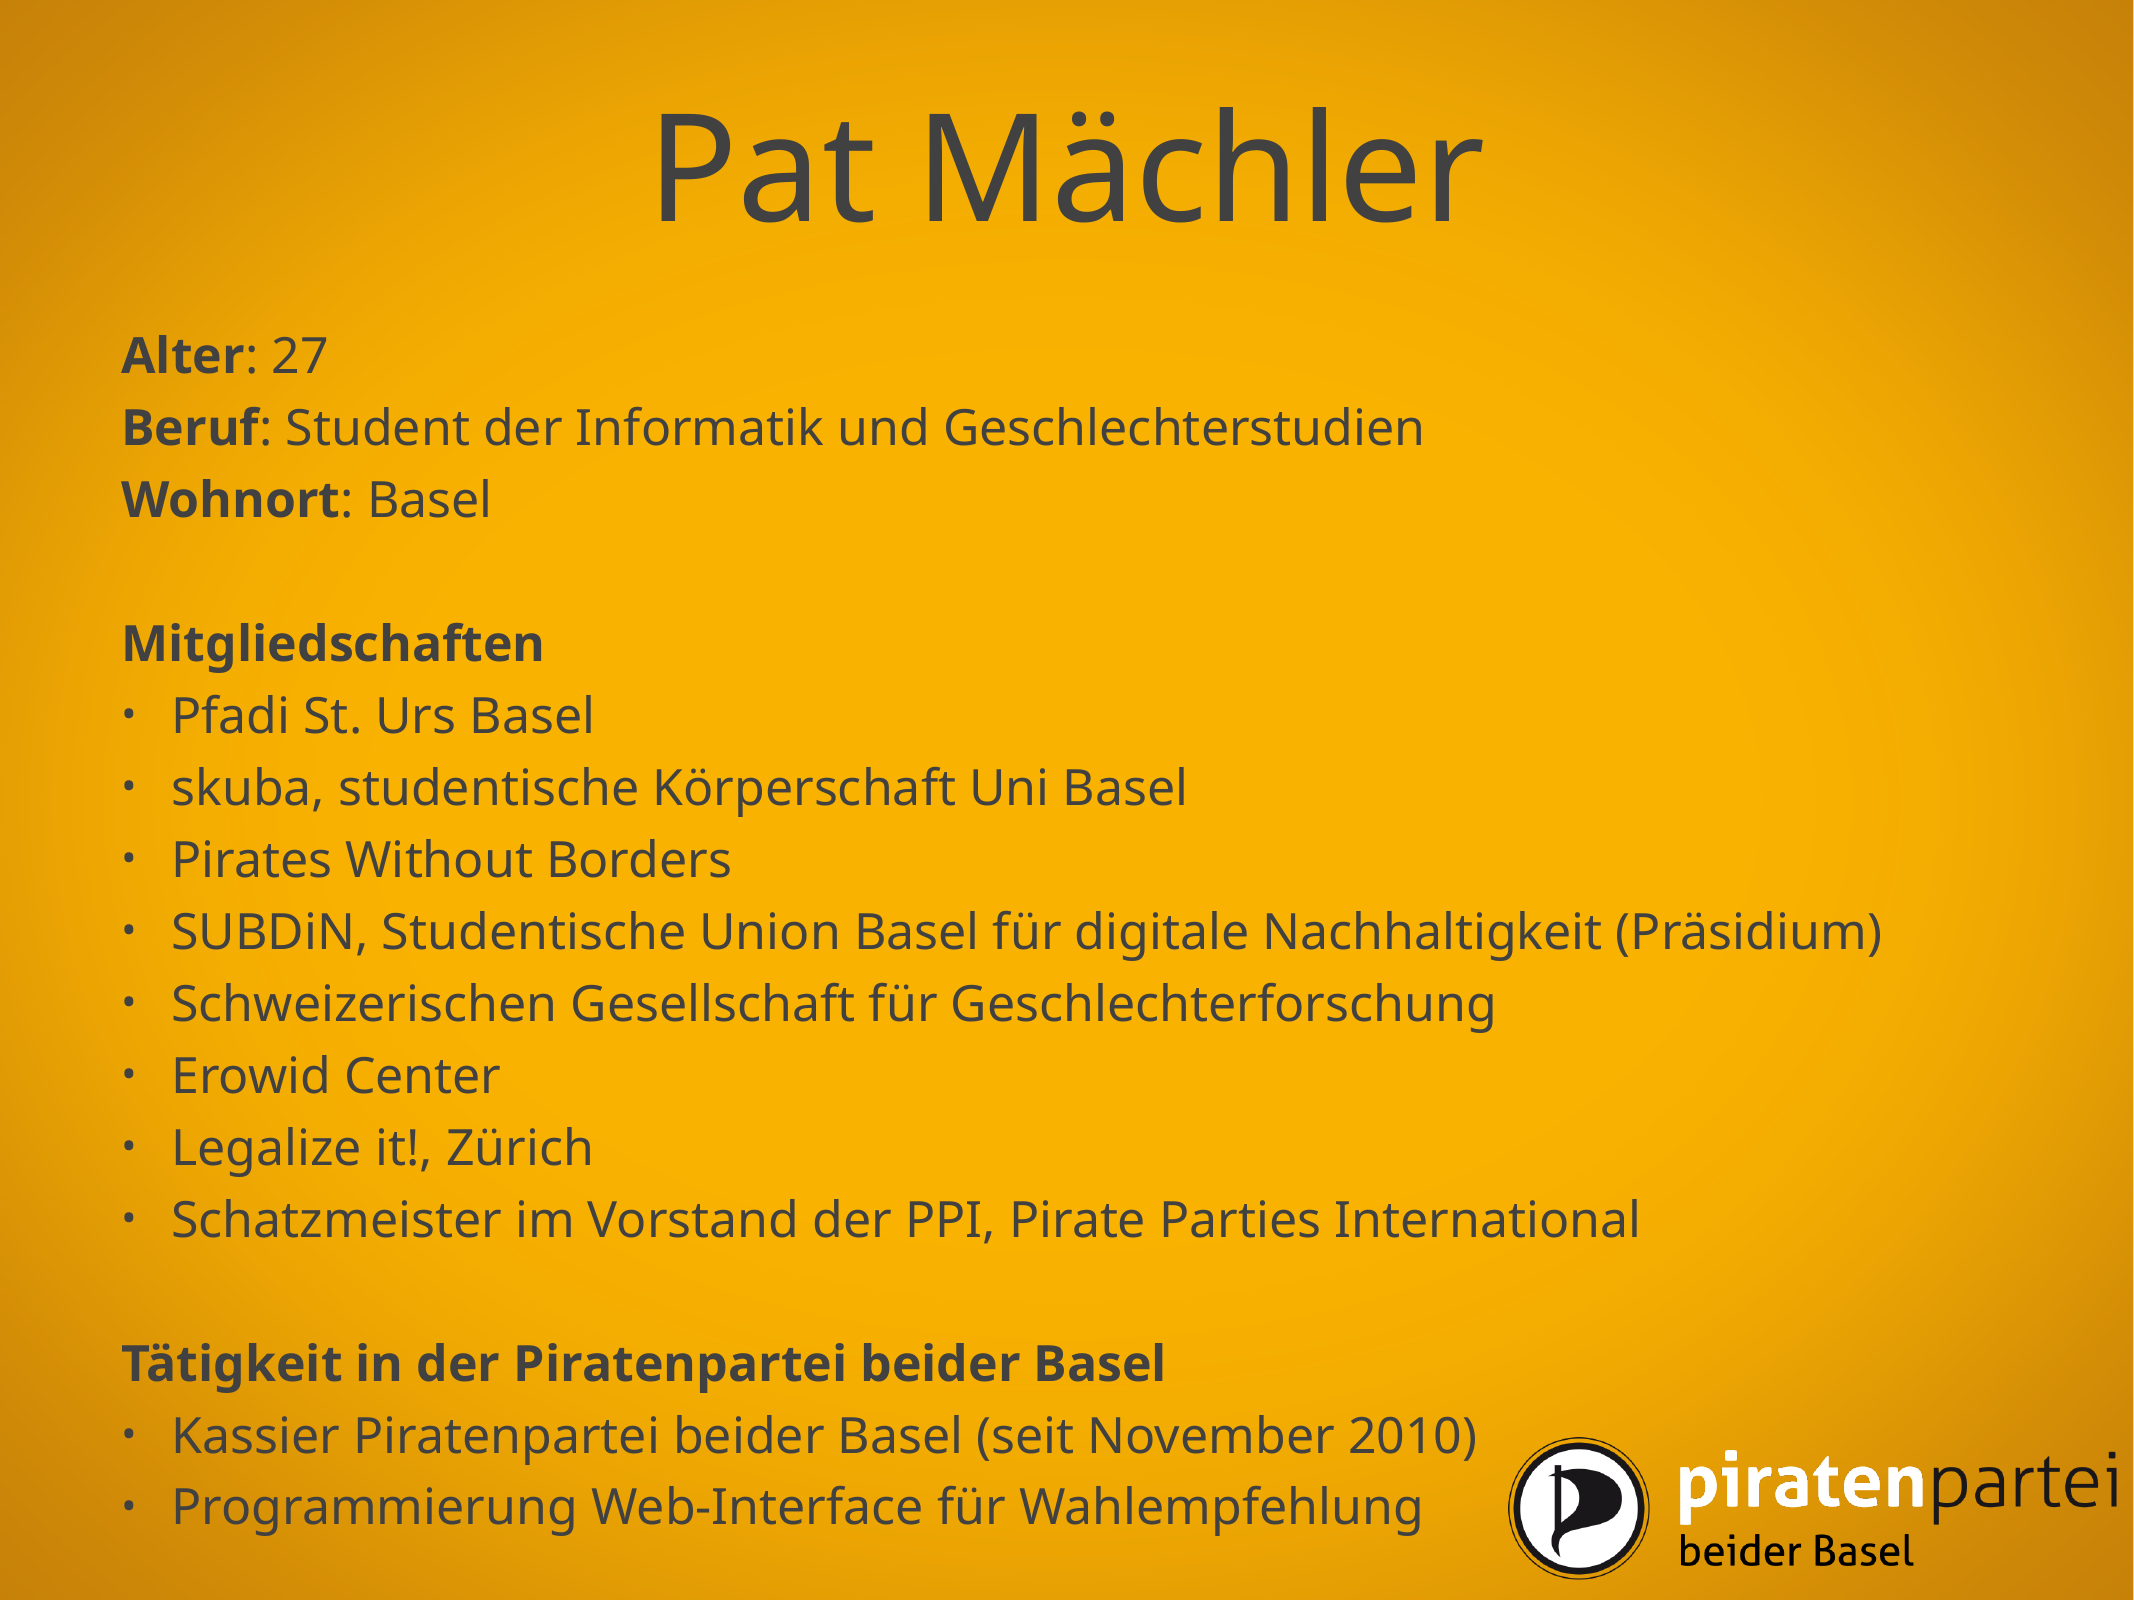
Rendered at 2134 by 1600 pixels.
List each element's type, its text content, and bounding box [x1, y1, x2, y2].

list Alter: 27 Beruf: Student der Informatik und Geschlechterstudien Wohnort: Basel Mitgliedschaften Pfadi St. Urs Basel skuba, studentische Körperschaft Uni Basel Pirates Without Borders SUBDiN, Studentische Union Basel für digitale Nachhaltigkeit (Präsidium) Schweizerischen Gesellschaft für Geschlechterforschung Erowid Center Legalize it!, Zürich Schatzmeister im Vorstand der PPI, Pirate Parties International Tätigkeit in der Piratenpartei beider Basel Kassier Piratenpartei beider Basel (seit November 2010) Programmierung Web-Interface für Wahlempfehlung [106, 303, 2027, 1430]
title Pat Mächler [106, 64, 2027, 303]
picture [0, 0, 2134, 1600]
